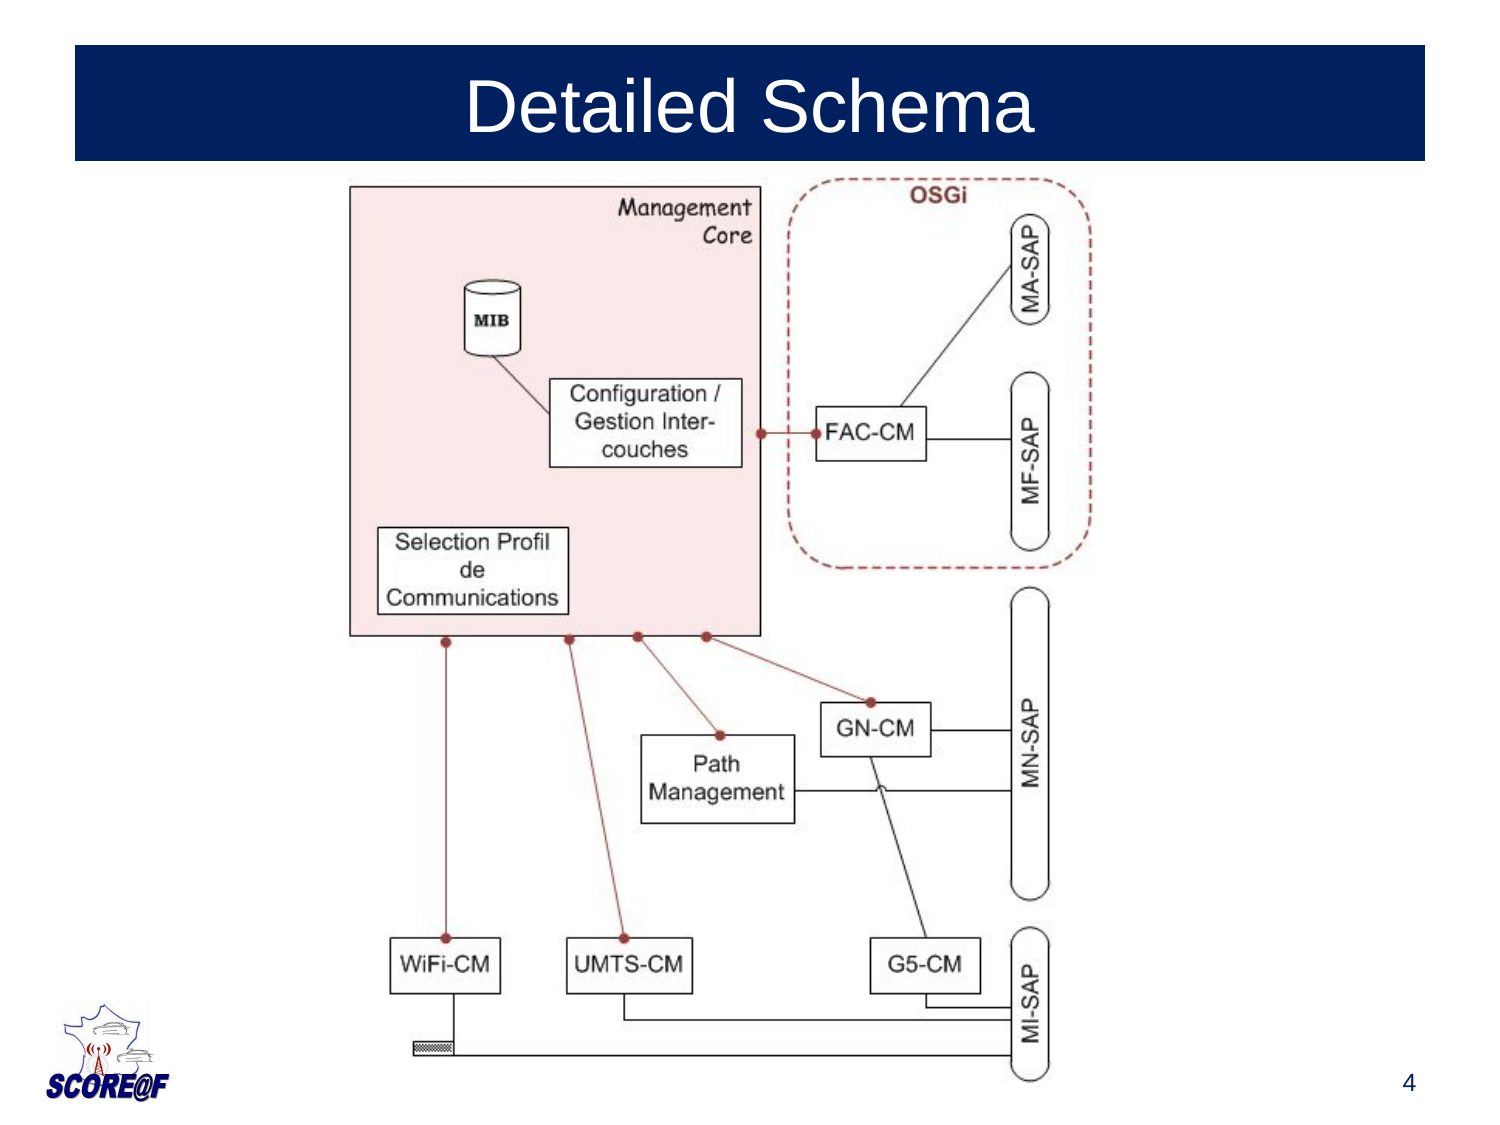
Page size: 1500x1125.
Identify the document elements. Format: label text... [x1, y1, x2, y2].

picture [348, 177, 1093, 1083]
title Detailed Schema [75, 45, 1425, 161]
picture [41, 999, 176, 1106]
